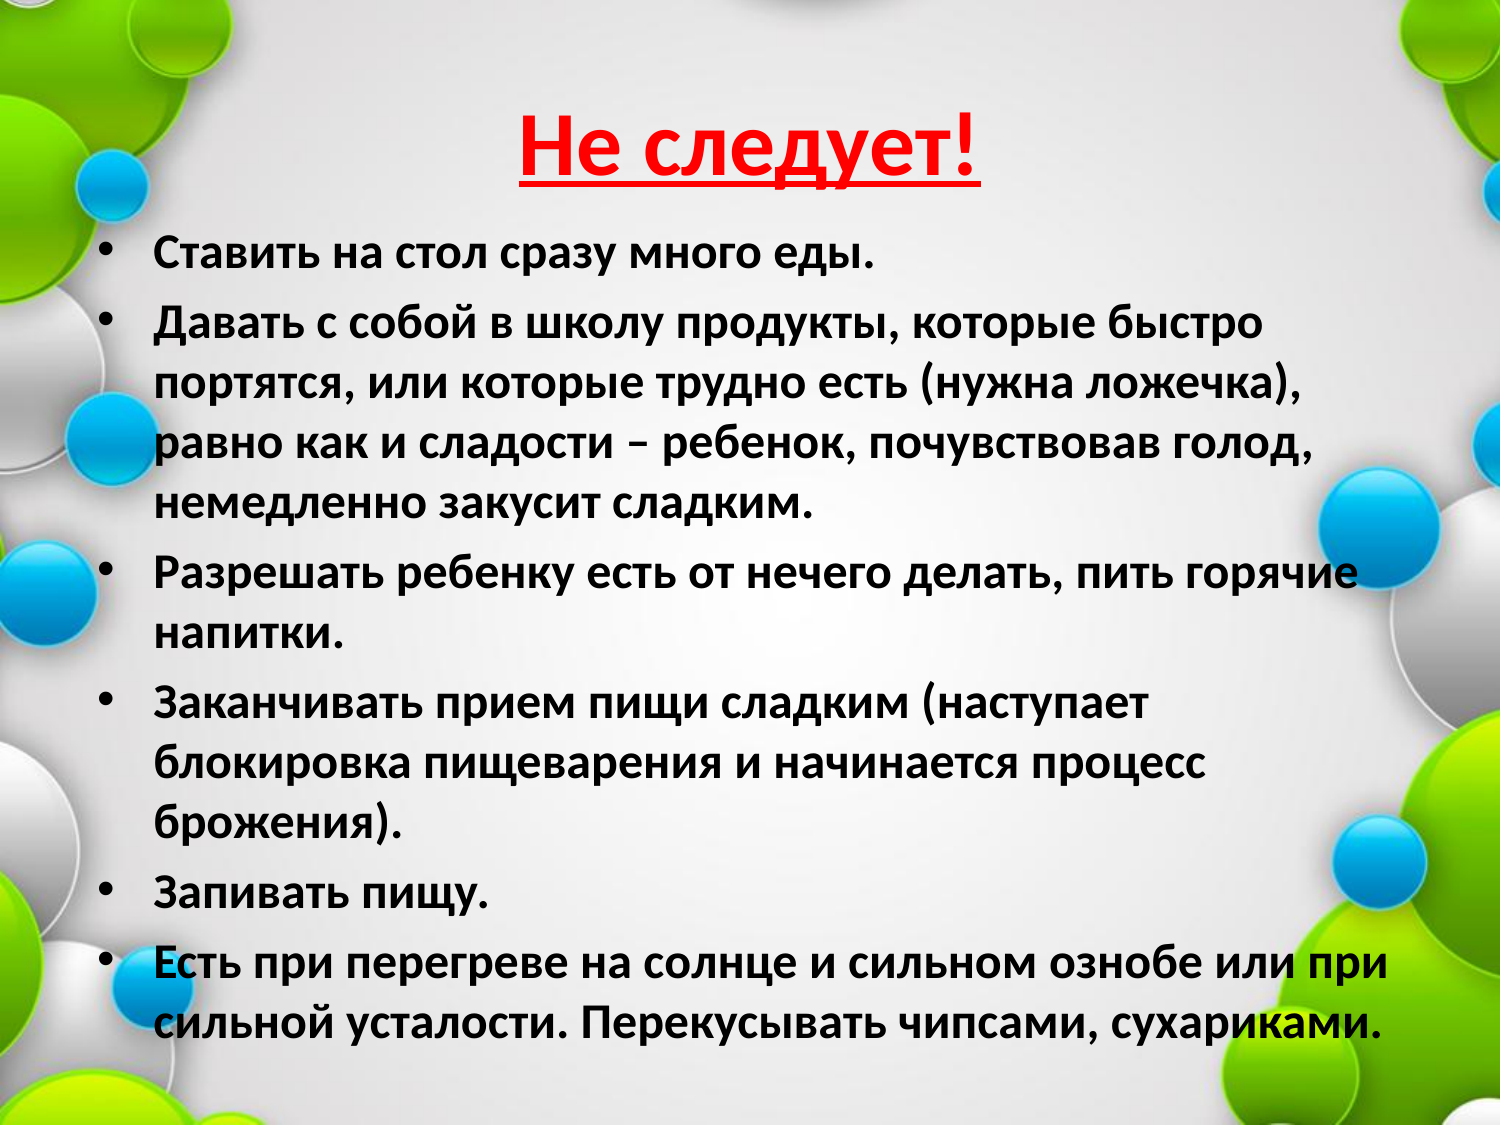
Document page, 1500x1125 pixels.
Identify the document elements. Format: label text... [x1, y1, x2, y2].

picture [0, 0, 1500, 1125]
title Не следует! [75, 45, 1425, 233]
list Ставить на стол сразу много еды. Давать с собой в школу продукты, которые быстро портятся, или которые трудно есть (нужна ложечка), равно как и сладости – ребенок, почувствовав голод, немедленно закусит сладким. Разрешать ребенку есть от нечего делать, пить горячие напитки. Заканчивать прием пищи сладким (наступает блокировка пищеварения и начинается процесс брожения). Запивать пищу. Есть при перегреве на солнце и сильном ознобе или при сильной усталости. Перекусывать чипсами, сухариками. [82, 210, 1432, 954]
